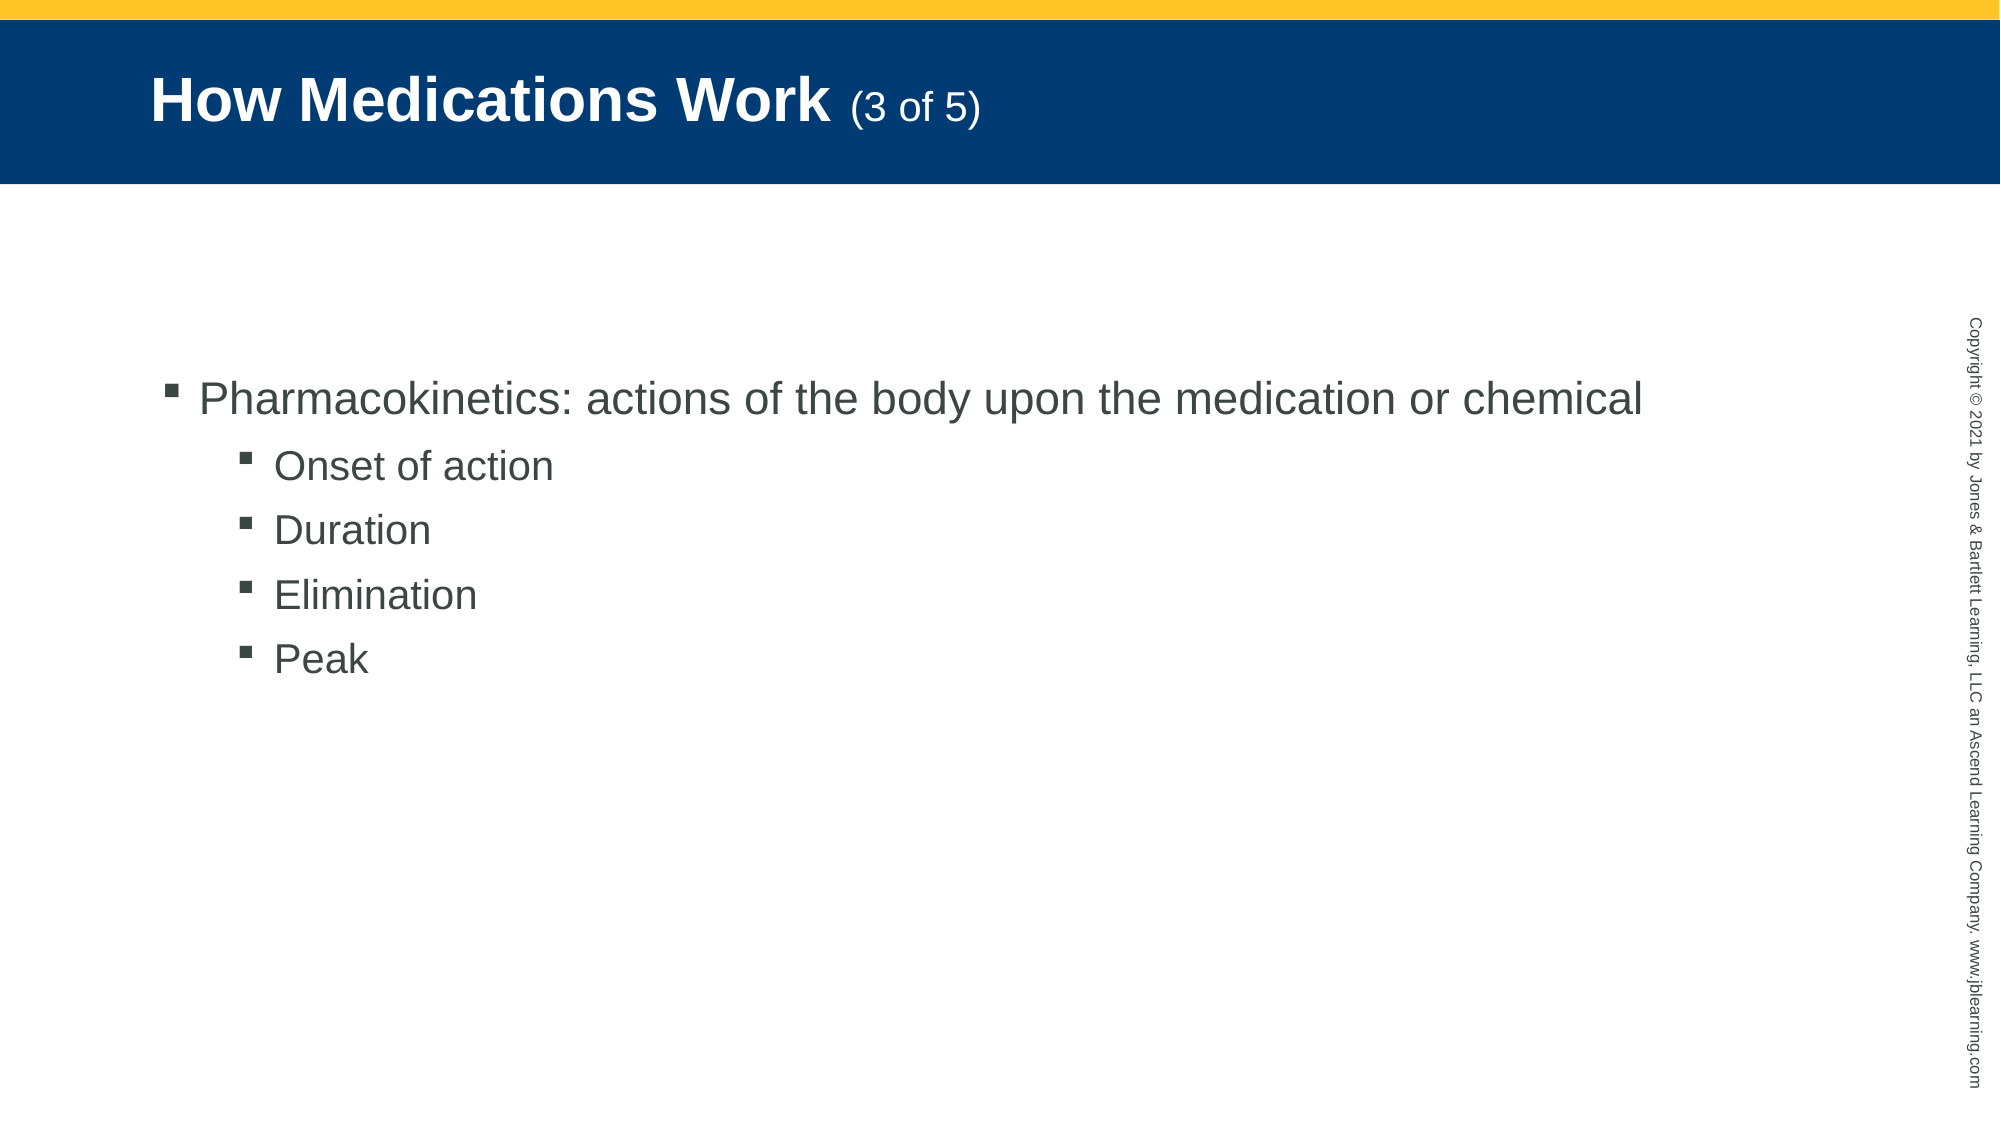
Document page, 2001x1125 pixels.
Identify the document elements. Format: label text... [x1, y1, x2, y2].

title How Medications Work (3 of 5) [0, 19, 2000, 185]
list Pharmacokinetics: actions of the body upon the medication or chemical Onset of action Duration Elimination Peak [146, 361, 1859, 1016]
